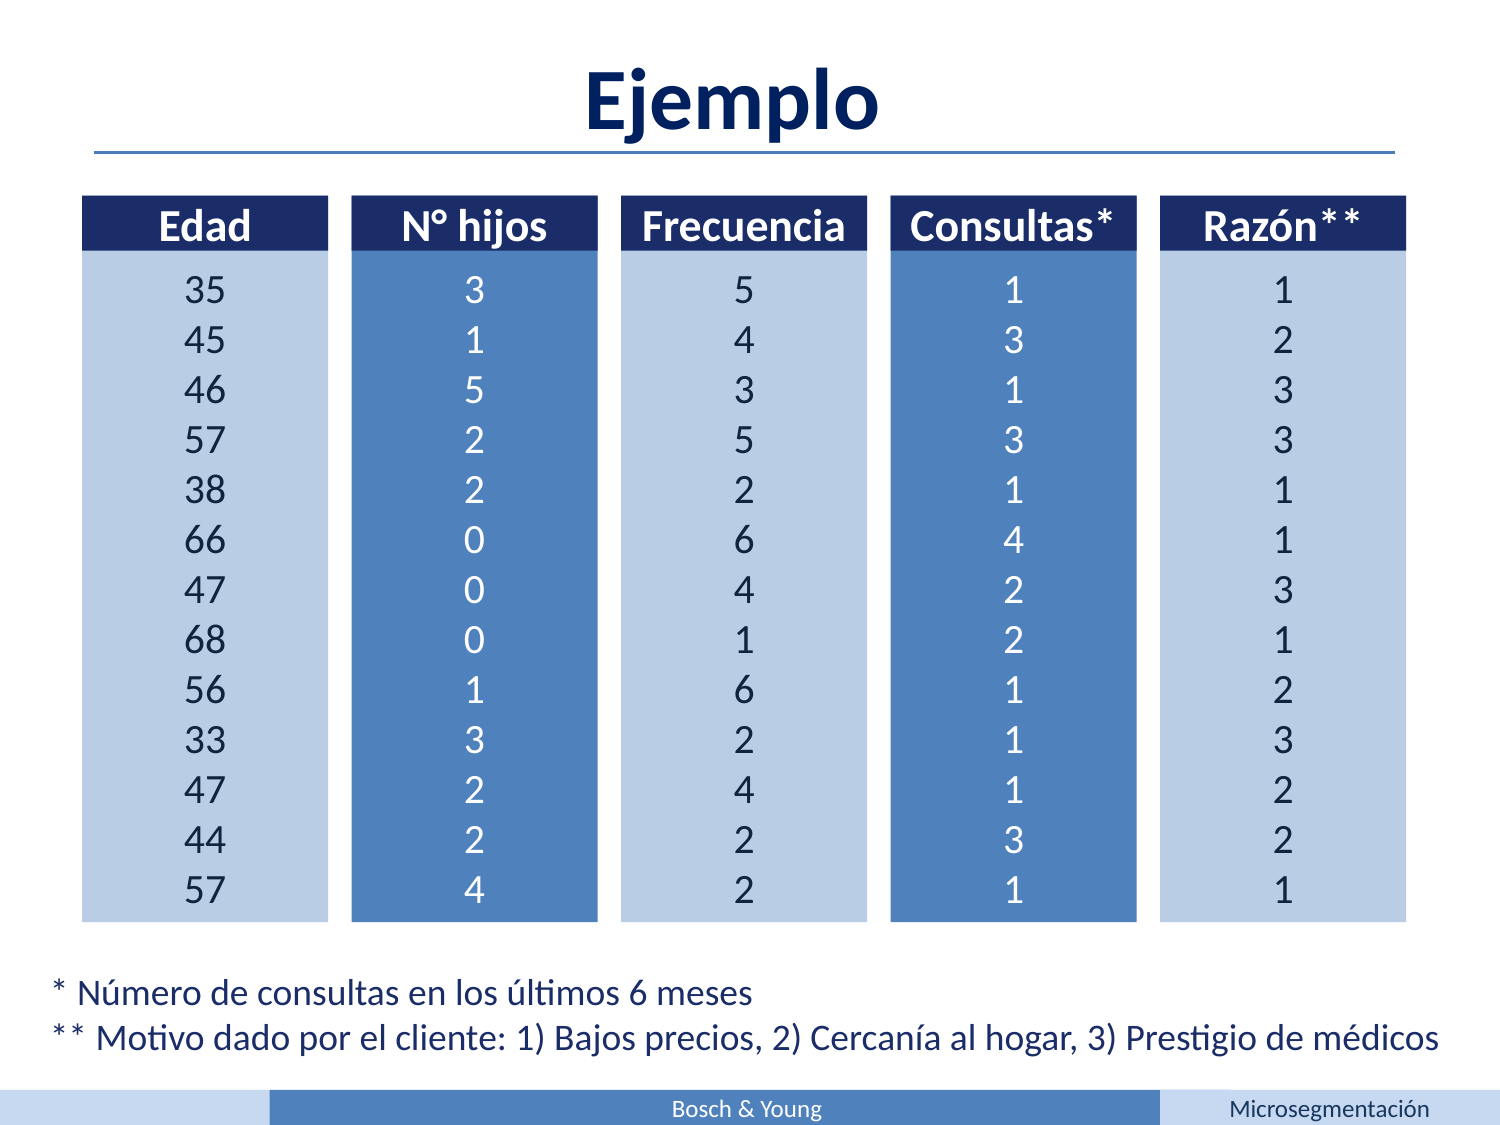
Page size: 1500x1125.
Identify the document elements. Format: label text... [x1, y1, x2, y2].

text_box Microsegmentación [1158, 1088, 1500, 1125]
text_box Ejemplo [46, 35, 1418, 155]
text_box [0, 1088, 272, 1125]
text_box Bosch & Young [272, 1088, 1158, 1125]
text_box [34, 195, 1477, 1068]
